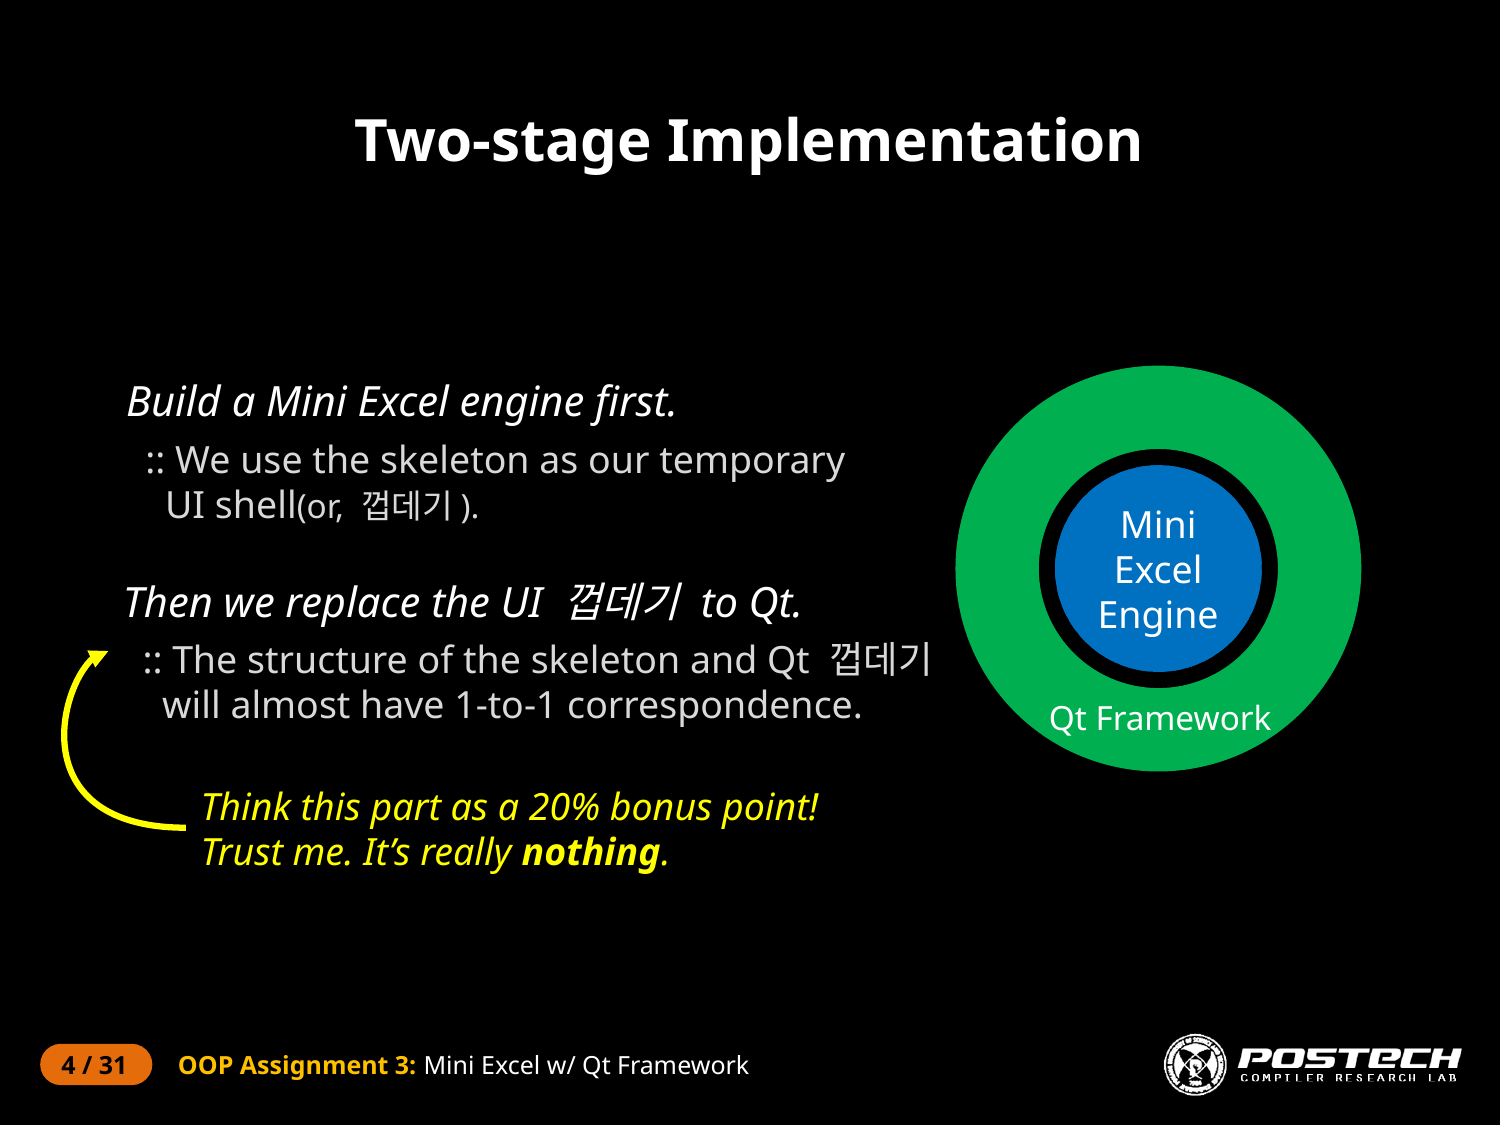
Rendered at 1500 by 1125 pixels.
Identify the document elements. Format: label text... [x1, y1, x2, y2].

picture [1227, 1048, 1474, 1094]
text_box Build a Mini Excel engine first. :: We use the skeleton as our temporary UI shell(or, 껍데기). [111, 367, 861, 533]
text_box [105, 651, 170, 829]
title Two-stage Implementation [75, 92, 1424, 185]
text_box Then we replace the UI 껍데기 to Qt. :: The structure of the skeleton and Qt 껍데기 will almost have 1-to-1 correspondence. [108, 568, 948, 734]
text_box Think this part as a 20% bonus point! Trust me. It’s really nothing. [185, 775, 835, 881]
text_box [957, 367, 1360, 770]
